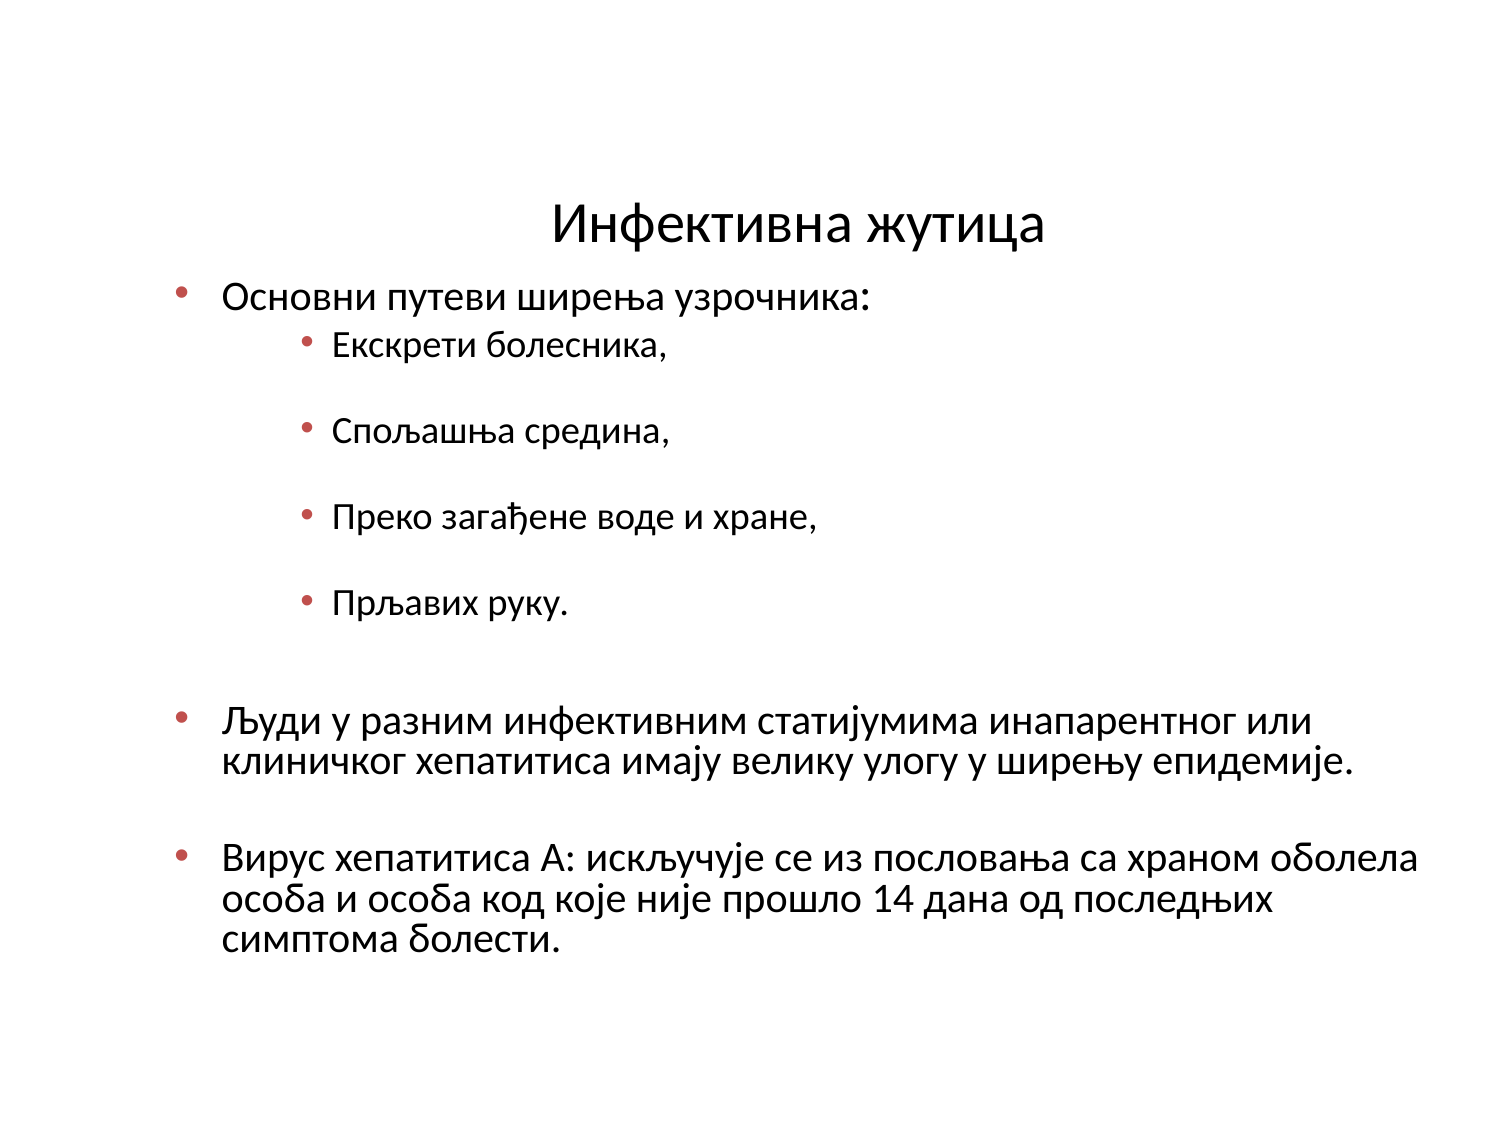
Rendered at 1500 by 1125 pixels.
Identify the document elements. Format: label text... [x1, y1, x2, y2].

title Инфективна жутица [123, 125, 1474, 313]
list Основни путеви ширења узрочника: Екскрети болесника, Спољашња средина, Преко загађене воде и хране, Прљавих руку. Људи у разним инфективним статијумима инапарентног или клиничког хепатитиса имају велику улогу у ширењу епидемије. Вирус хепатитиса А: искључује се из пословања са храном оболела особа и особа код које није прошло 14 дана од последњих симптома болести. [159, 267, 1435, 980]
